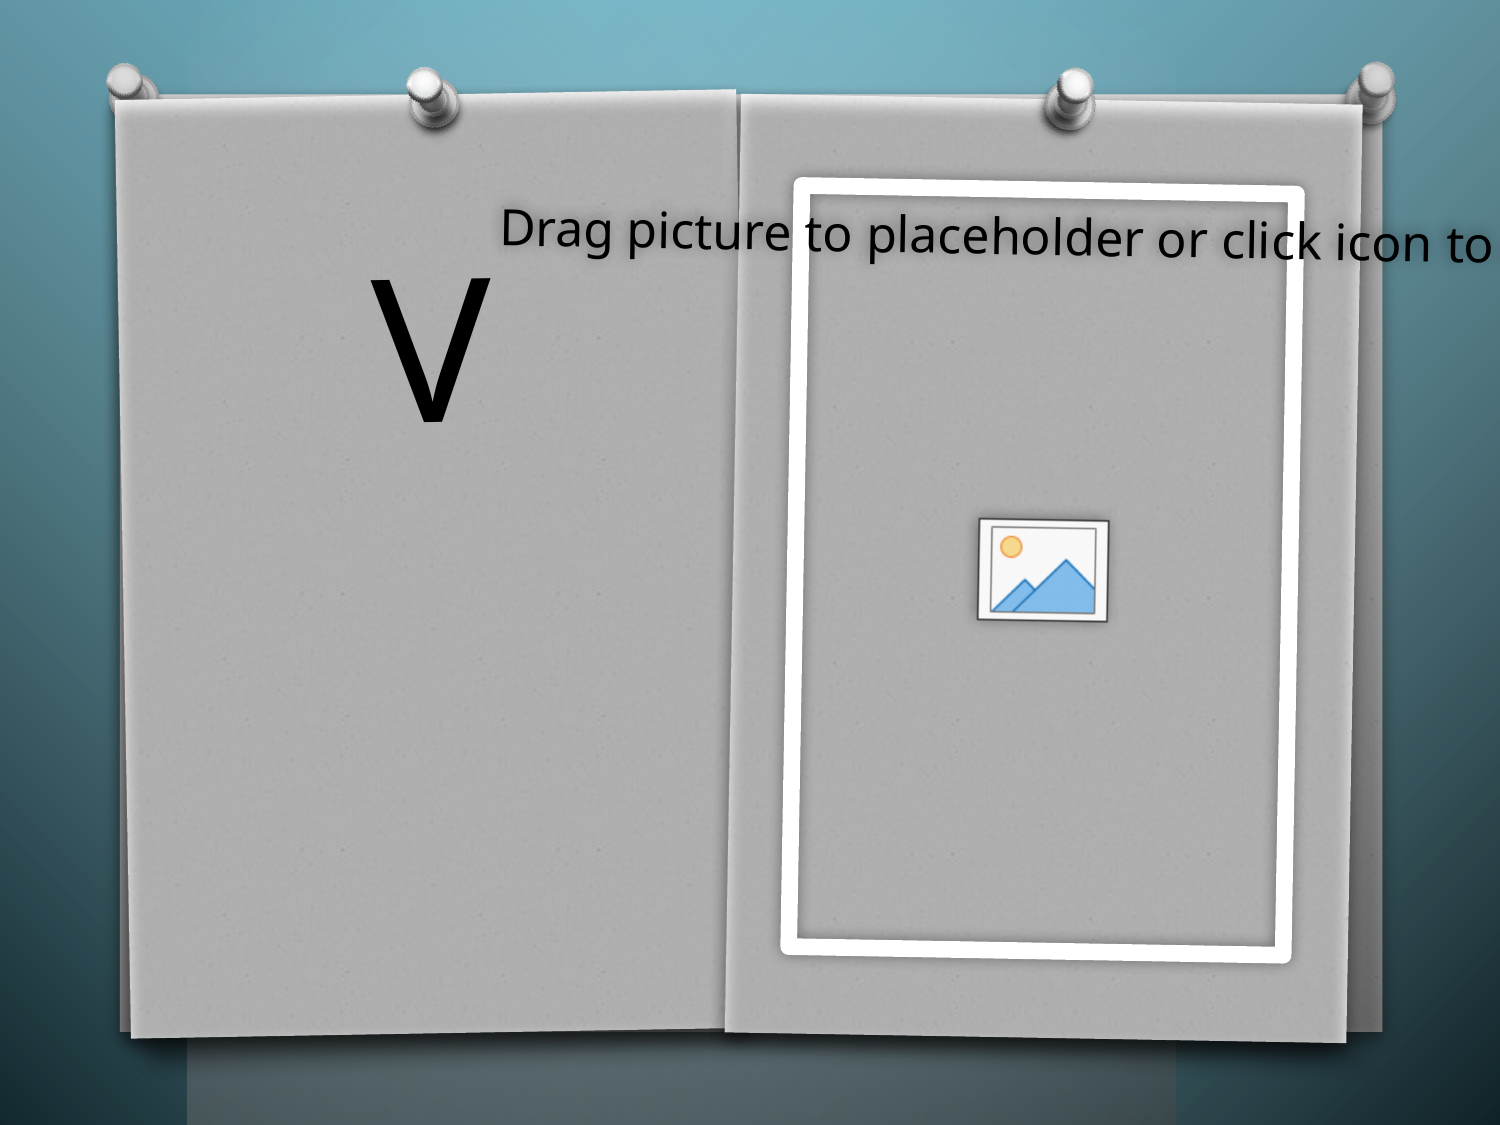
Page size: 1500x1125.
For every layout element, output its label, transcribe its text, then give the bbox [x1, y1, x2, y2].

title V [179, 222, 687, 475]
picture [1016, 41, 1138, 162]
picture [803, 197, 1282, 943]
picture [375, 33, 497, 157]
